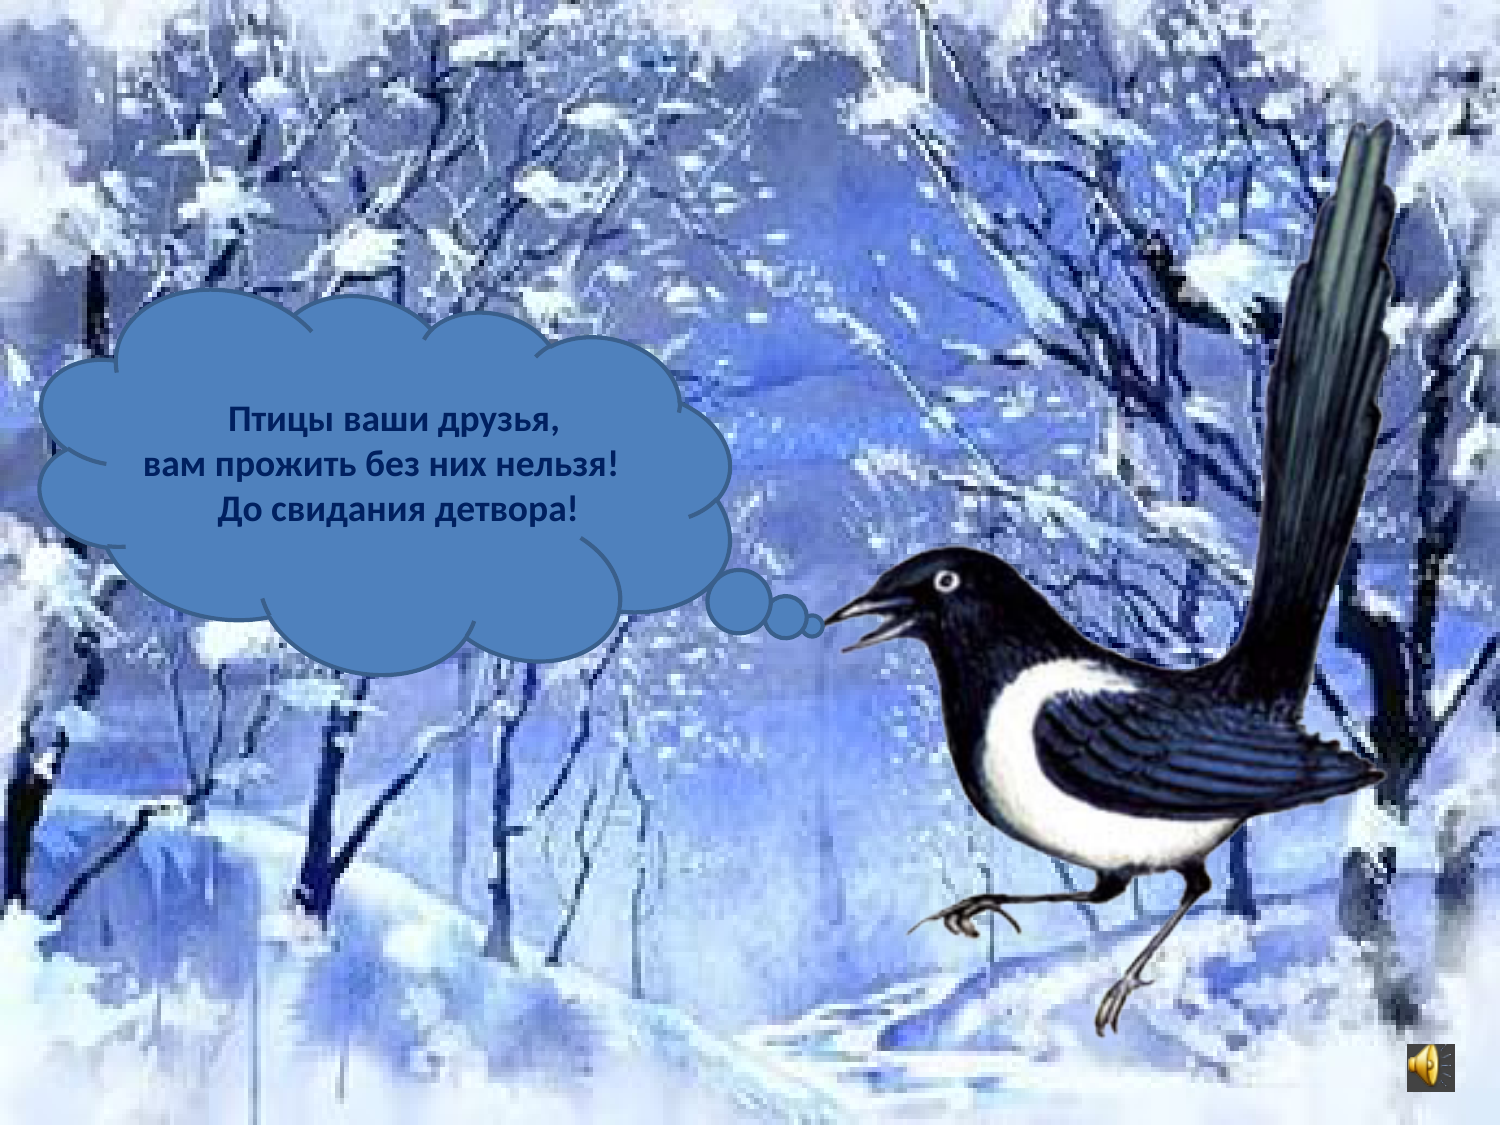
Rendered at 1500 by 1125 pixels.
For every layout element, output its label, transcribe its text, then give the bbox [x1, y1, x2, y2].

picture [0, 0, 1500, 1125]
text_box [37, 287, 791, 678]
text_box Птицы ваши друзья, вам прожить без них нельзя! До свидания детвора! [105, 386, 692, 537]
